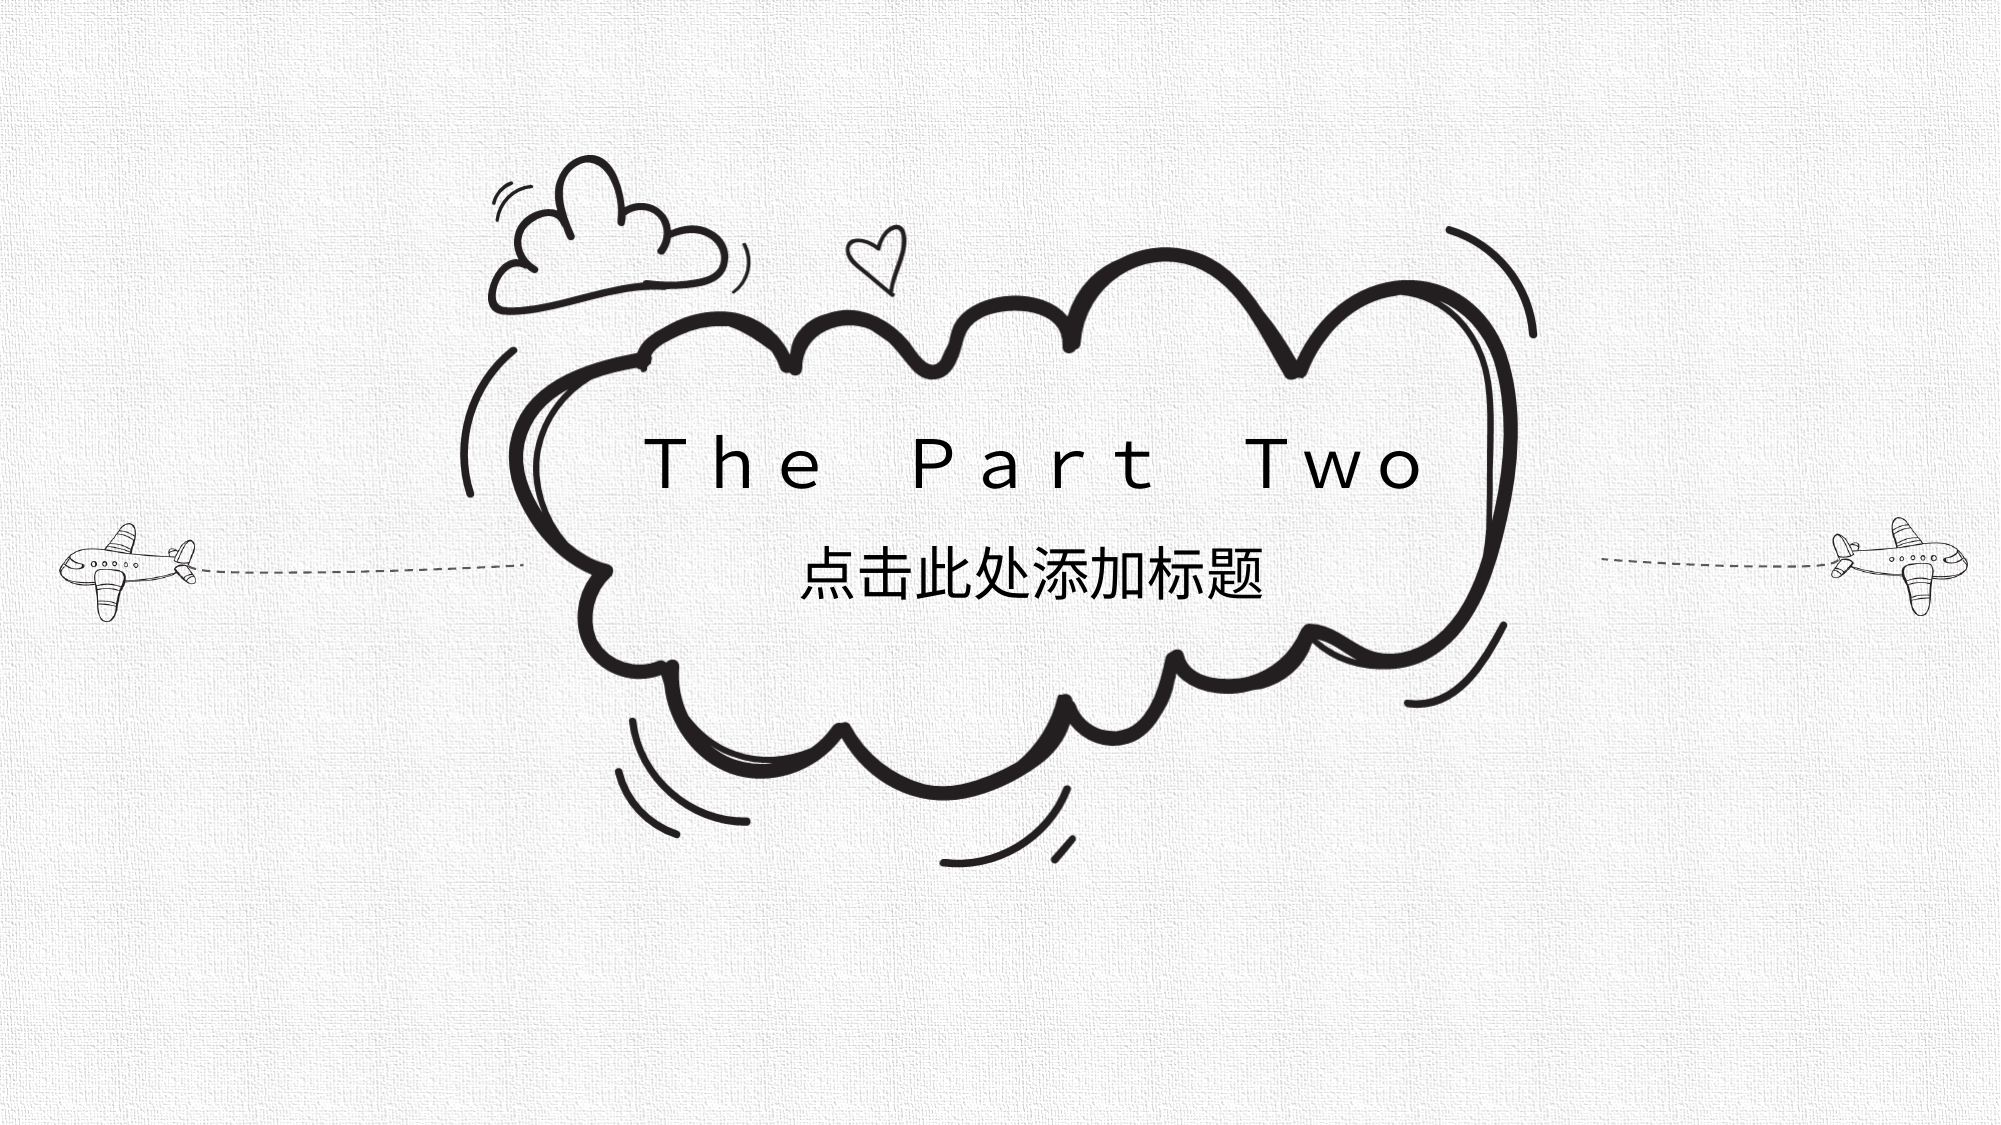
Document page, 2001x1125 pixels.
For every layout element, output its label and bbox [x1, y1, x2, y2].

picture [0, 0, 2001, 1125]
text_box [59, 523, 524, 622]
text_box [1601, 517, 1968, 616]
